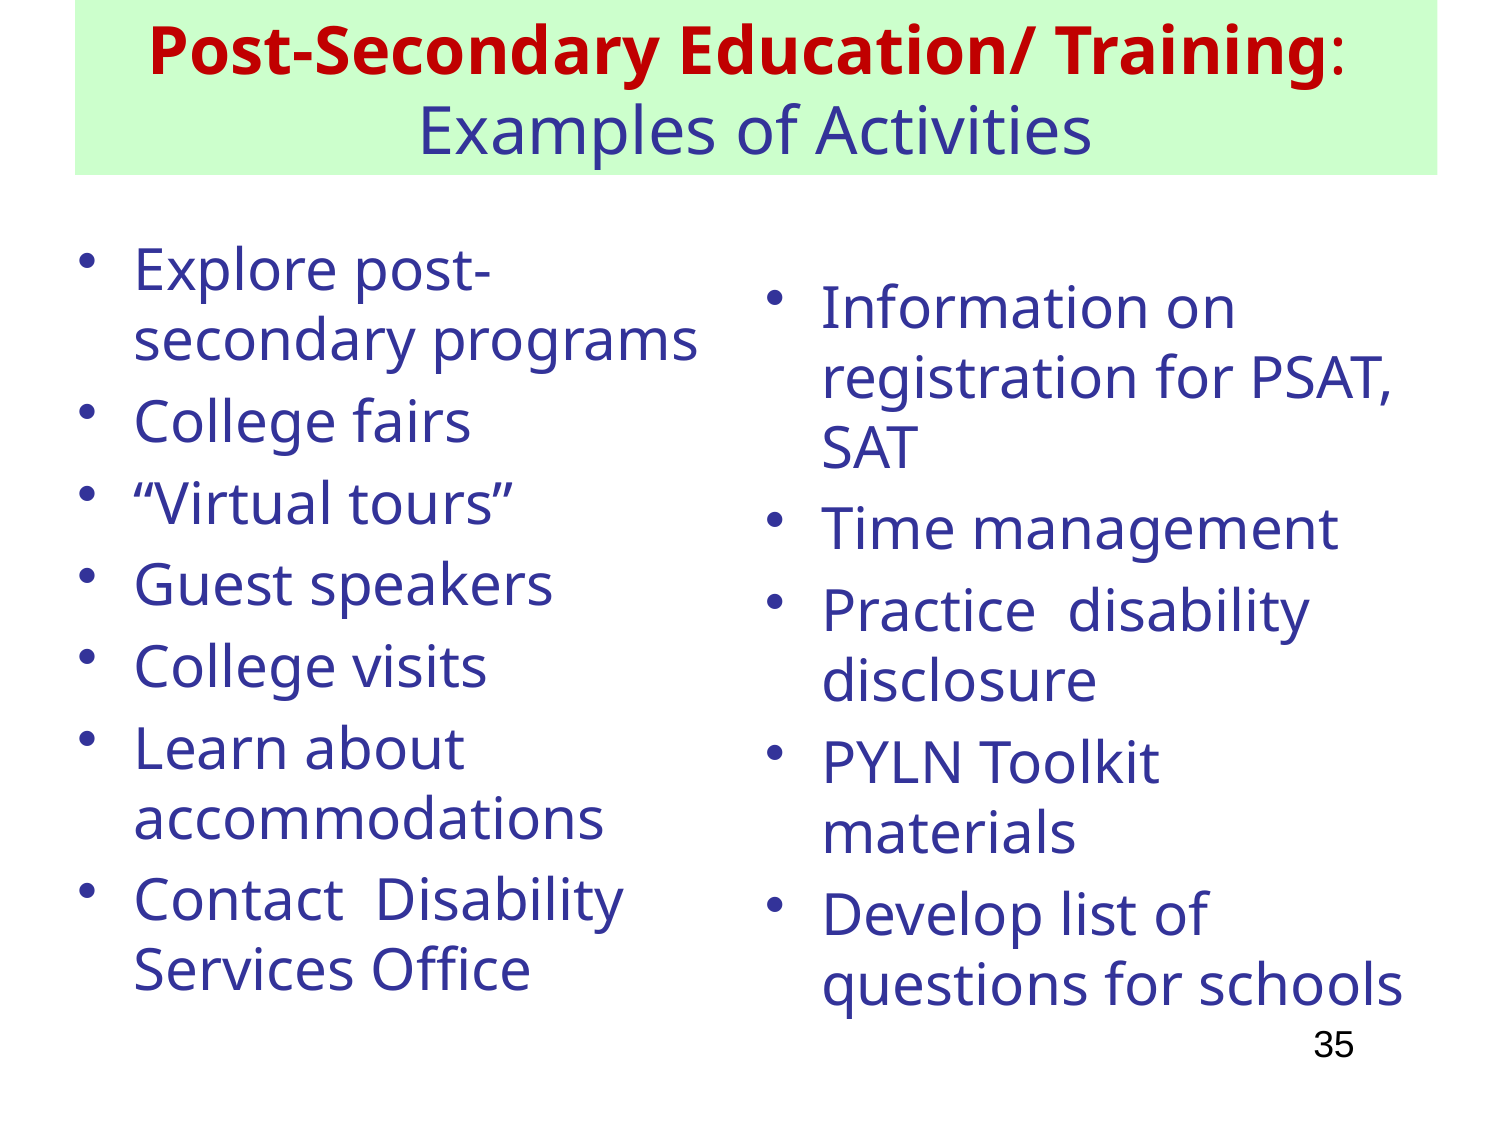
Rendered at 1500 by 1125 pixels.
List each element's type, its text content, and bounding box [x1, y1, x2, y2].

list Information on registration for PSAT, SAT Time management Practice disability disclosure PYLN Toolkit materials Develop list of questions for schools [750, 262, 1425, 1005]
list Explore post-secondary programs College fairs “Virtual tours” Guest speakers College visits Learn about accommodations Contact Disability Services Office [62, 224, 738, 1043]
title Post-Secondary Education/ Training: Examples of Activities [75, 0, 1438, 175]
text_box 35 [1298, 1012, 1499, 1073]
